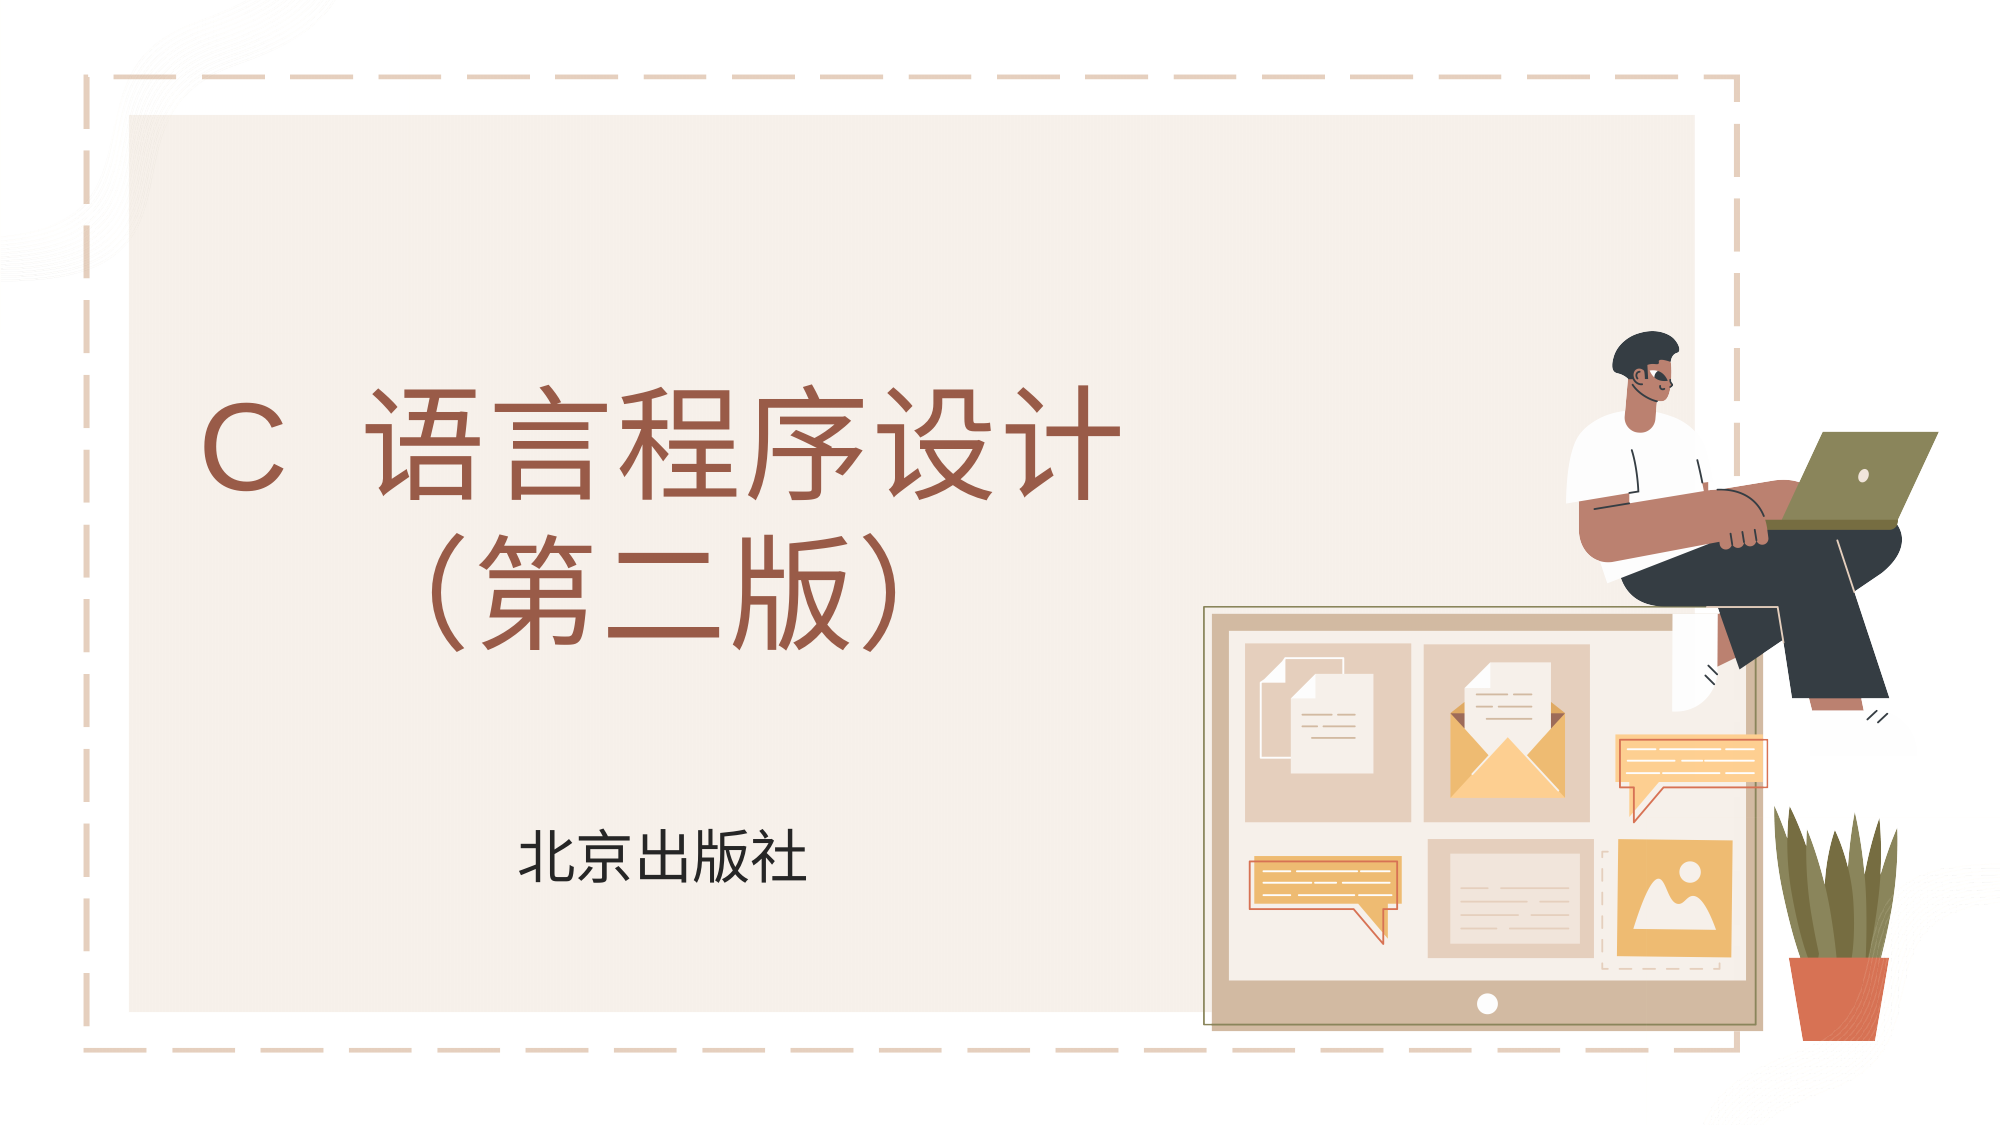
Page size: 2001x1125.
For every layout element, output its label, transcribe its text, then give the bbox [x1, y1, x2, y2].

text_box 北京出版社 [455, 817, 868, 918]
text_box C 语言程序设计（第二版） [179, 333, 1144, 697]
picture [0, 0, 2000, 1125]
